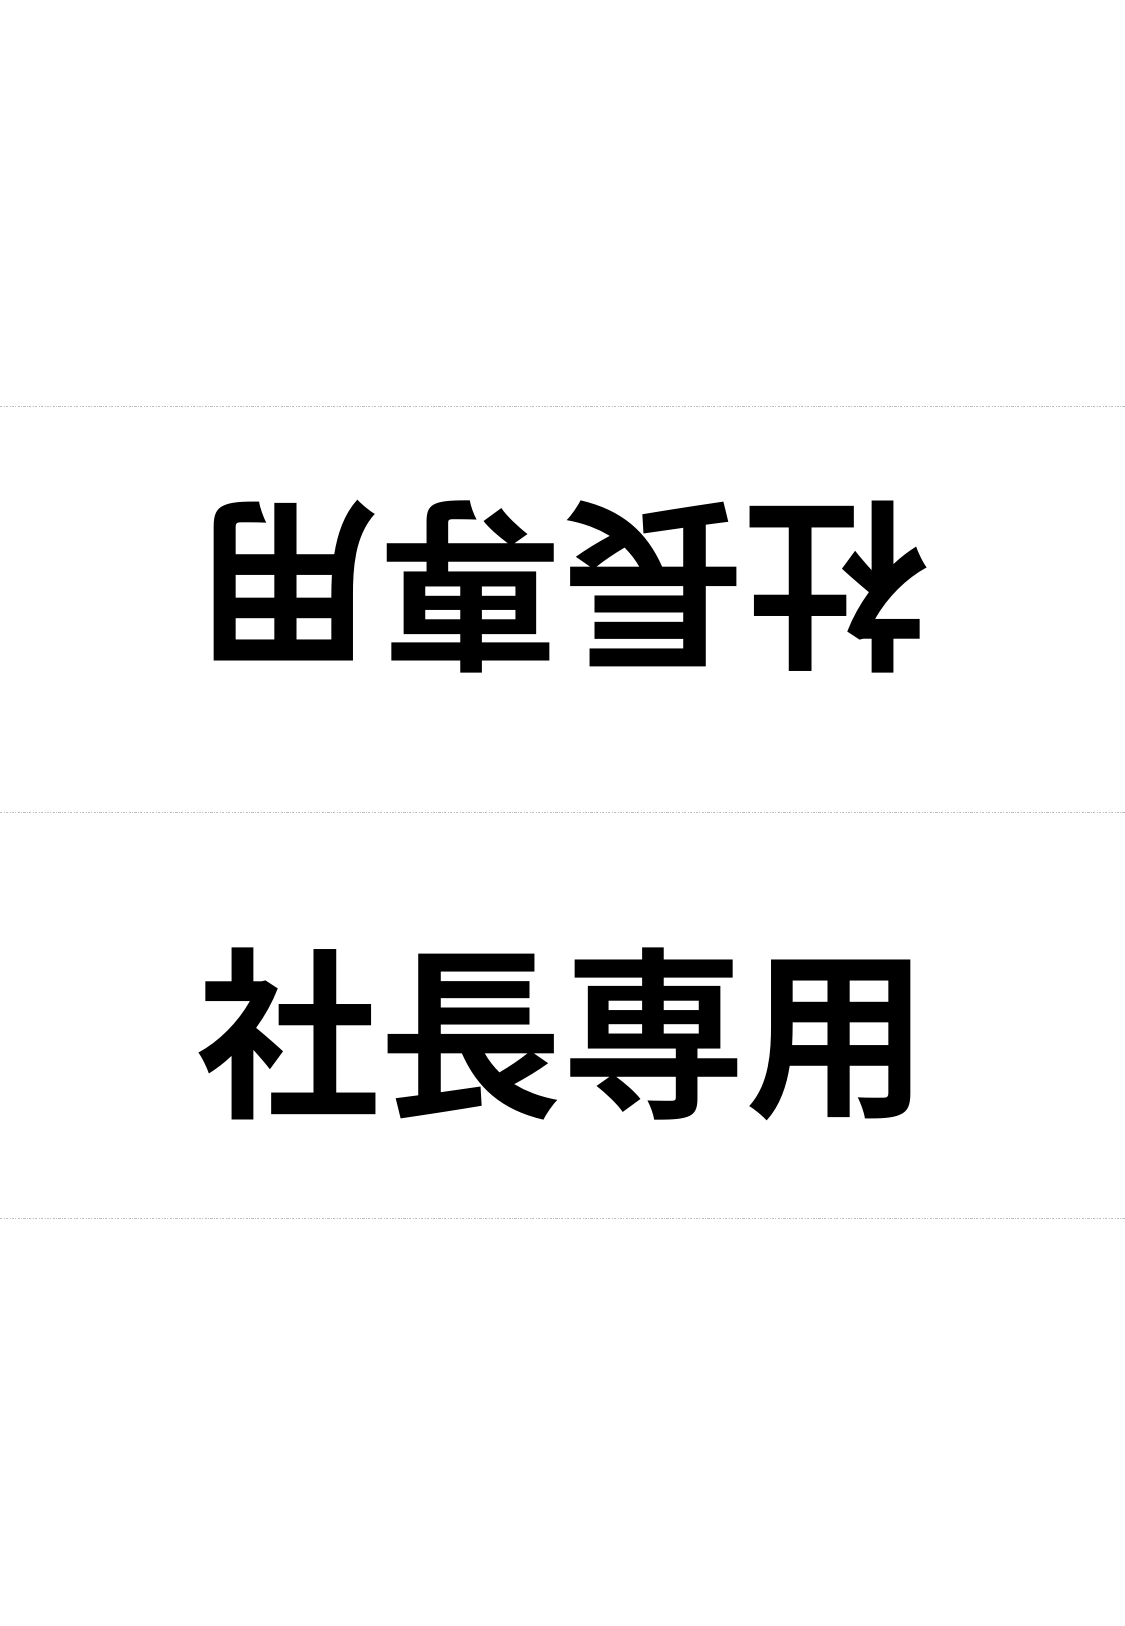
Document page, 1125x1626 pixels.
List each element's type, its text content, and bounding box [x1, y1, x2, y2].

text_box 社長専用 [181, 473, 944, 709]
text_box 社長専用 [181, 913, 944, 1148]
